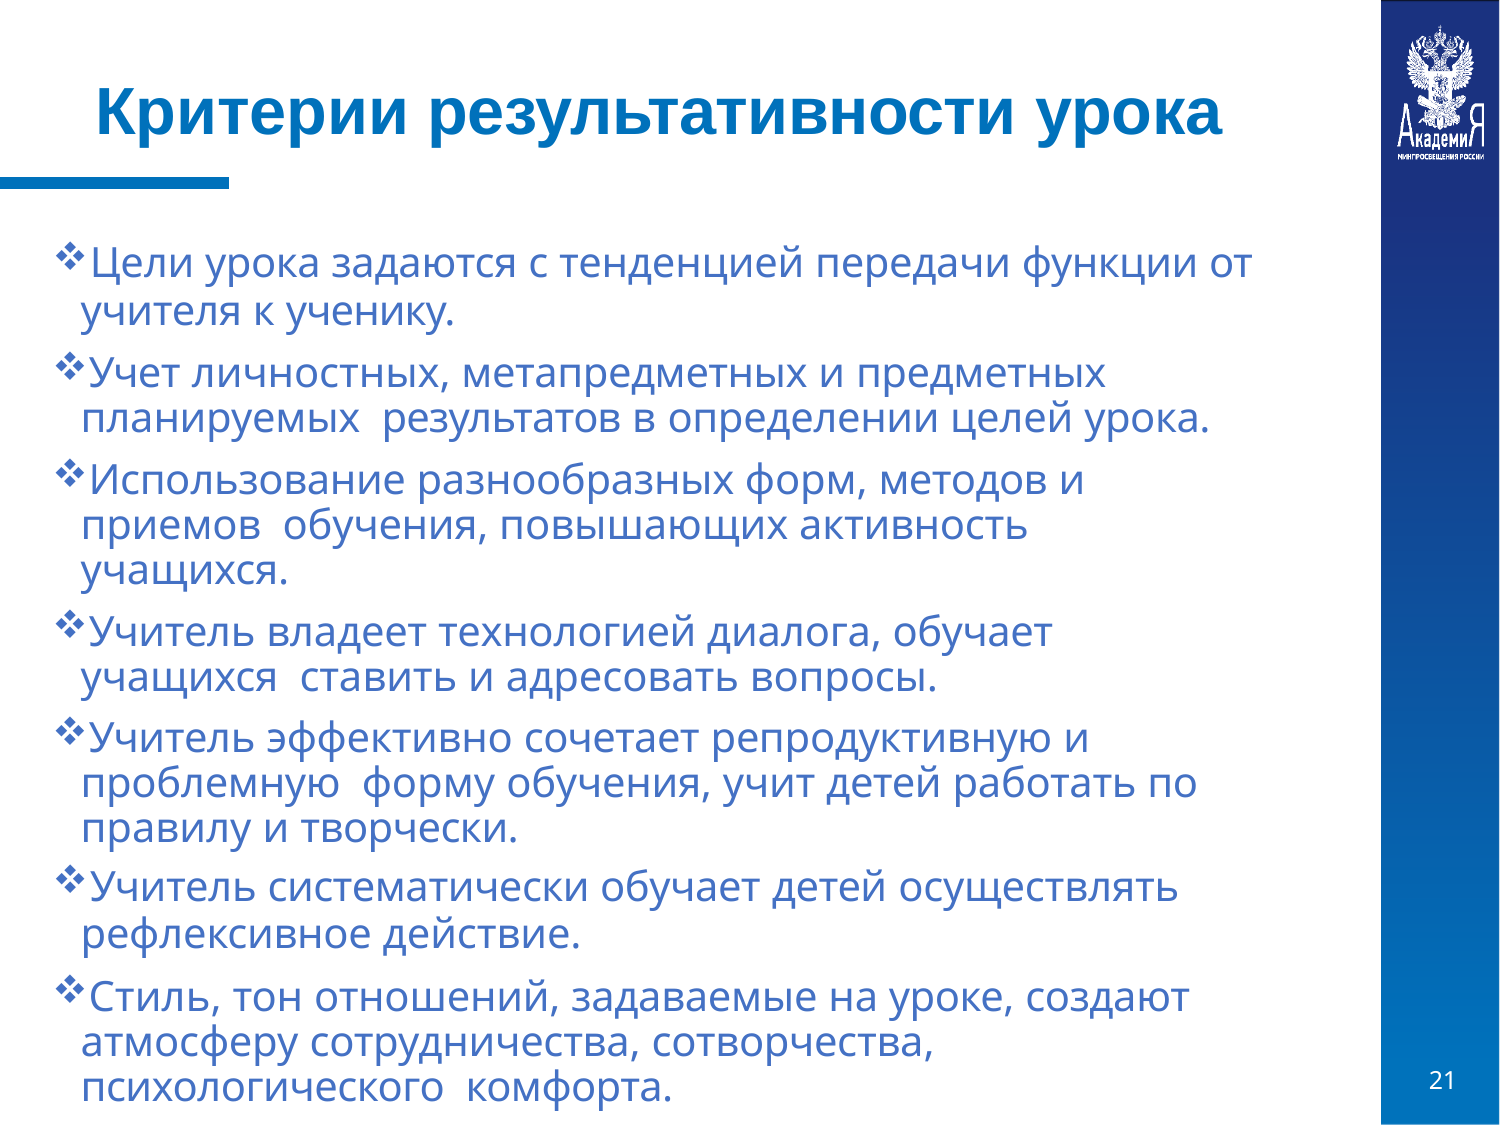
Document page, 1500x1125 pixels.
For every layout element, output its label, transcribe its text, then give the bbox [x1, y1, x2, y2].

title Критерии результативности урока [93, 66, 1234, 236]
text_box Цели урока задаются с тенденцией передачи функции от учителя к ученику. Учет личностных, метапредметных и предметных планируемых результатов в определении целей урока. Использование разнообразных форм, методов и приемов обучения, повышающих активность учащихся. Учитель владеет технологией диалога, обучает учащихся ставить и адресовать вопросы. Учитель эффективно сочетает репродуктивную и проблемную форму обучения, учит детей работать по правилу и творчески. Учитель систематически обучает детей осуществлять рефлексивное действие. Стиль, тон отношений, задаваемые на уроке, создают атмосферу сотрудничества, сотворчества, психологического комфорта. [50, 236, 1327, 1110]
picture [1381, 0, 1500, 1125]
slide_number 19 [1422, 1069, 1464, 1125]
